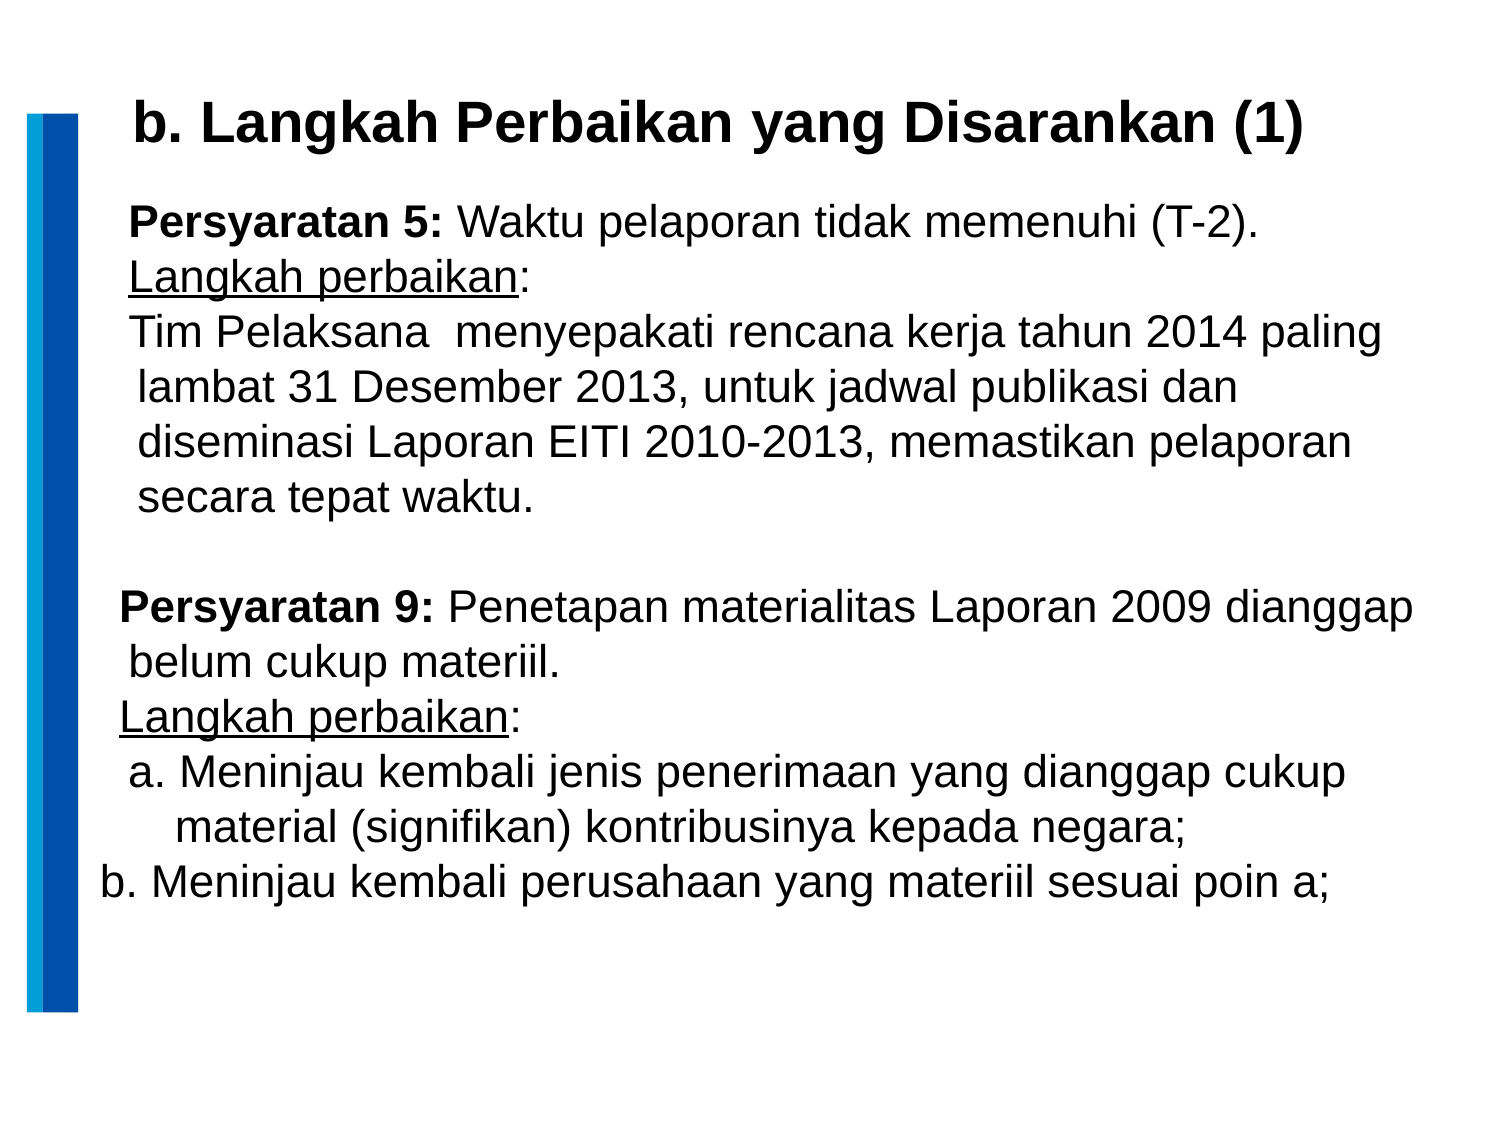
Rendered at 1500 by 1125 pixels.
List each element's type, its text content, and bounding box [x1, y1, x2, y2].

text_box Persyaratan 5: Waktu pelaporan tidak memenuhi (T-2). Langkah perbaikan: Tim Pelaksana menyepakati rencana kerja tahun 2014 paling lambat 31 Desember 2013, untuk jadwal publikasi dan diseminasi Laporan EITI 2010-2013, memastikan pelaporan secara tepat waktu. Persyaratan 9: Penetapan materialitas Laporan 2009 dianggap belum cukup materiil. Langkah perbaikan: a. Meninjau kembali jenis penerimaan yang dianggap cukup material (signifikan) kontribusinya kepada negara; b. Meninjau kembali perusahaan yang materiil sesuai poin a; [85, 184, 1465, 1125]
text_box [43, 113, 79, 1013]
text_box [26, 113, 43, 1013]
text_box b. Langkah Perbaikan yang Disarankan (1) [117, 19, 1456, 184]
